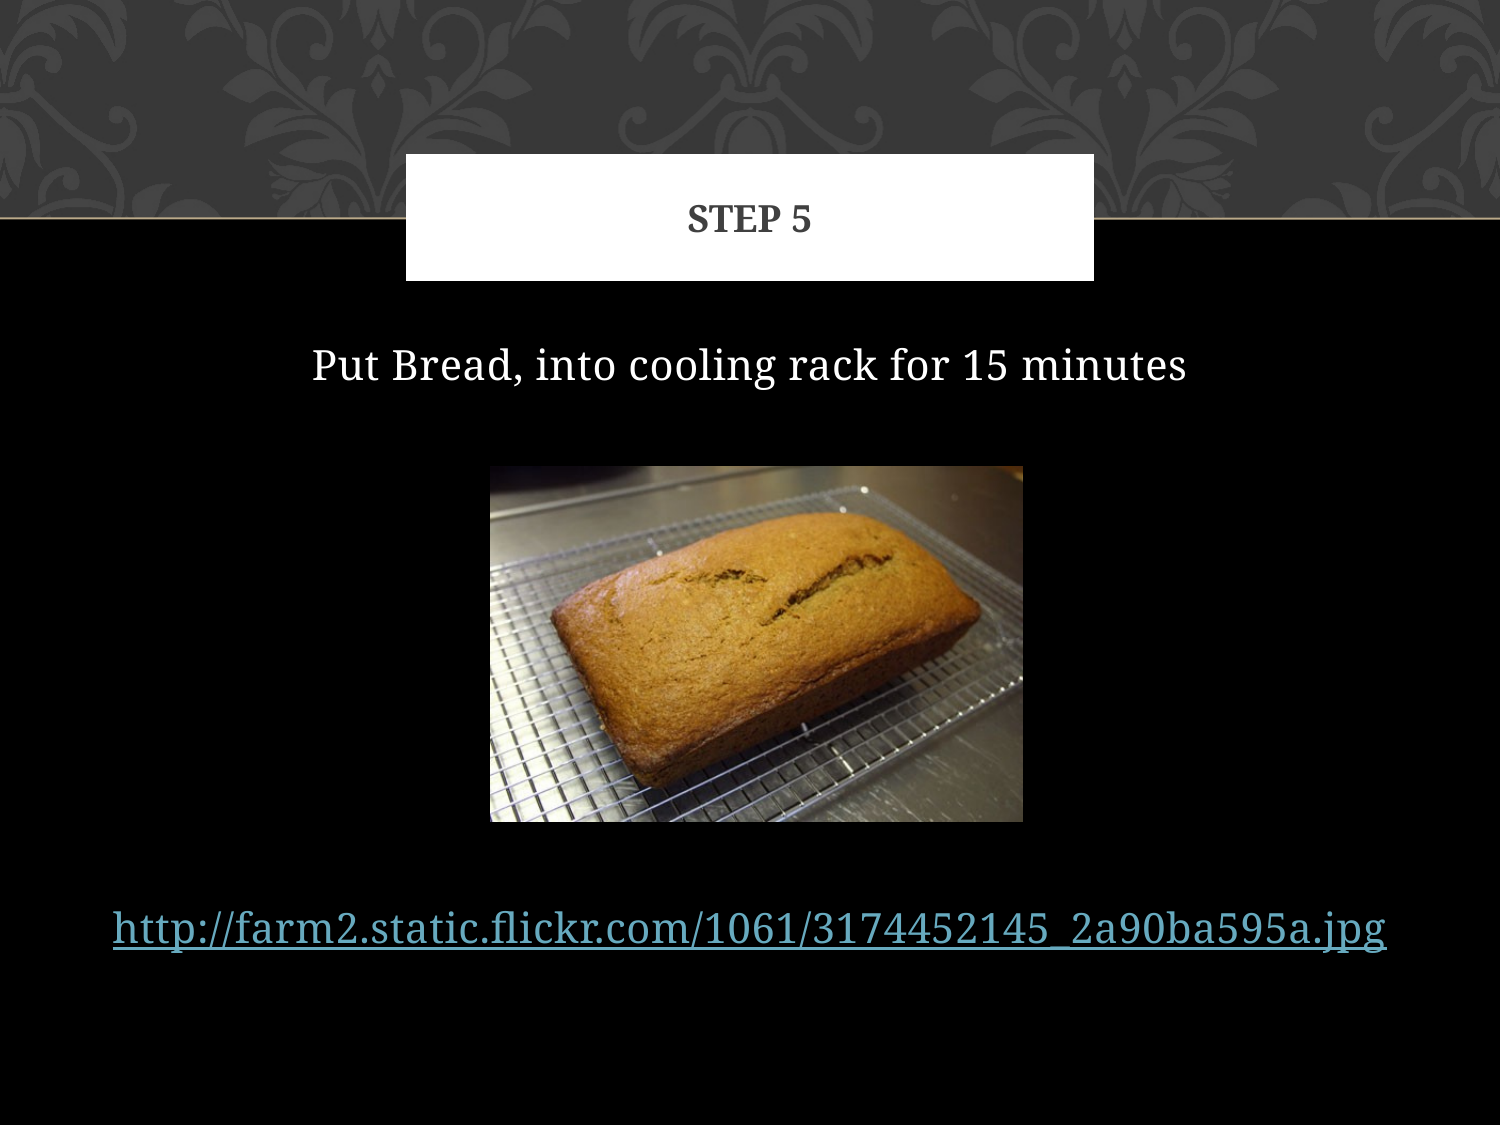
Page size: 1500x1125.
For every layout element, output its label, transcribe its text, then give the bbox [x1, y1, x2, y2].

title Step 5 [406, 154, 1094, 281]
picture [489, 466, 1023, 822]
list Put Bread, into cooling rack for 15 minutes http://farm2.static.flickr.com/1061/3174452145_2a90ba595a.jpg [75, 331, 1425, 1000]
